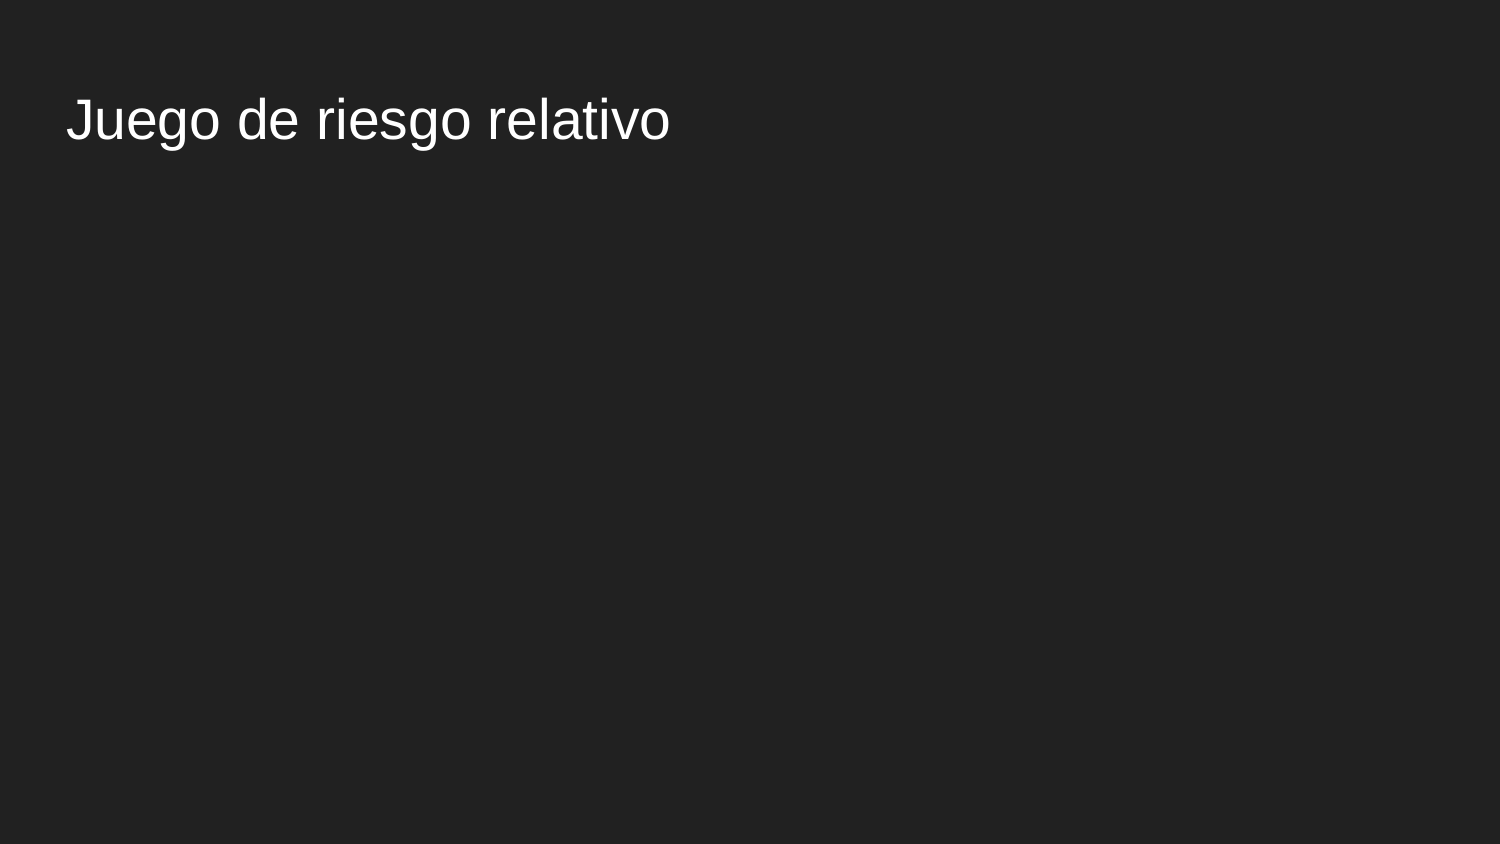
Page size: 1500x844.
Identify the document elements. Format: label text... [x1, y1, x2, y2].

title Juego de riesgo relativo [51, 72, 1449, 167]
